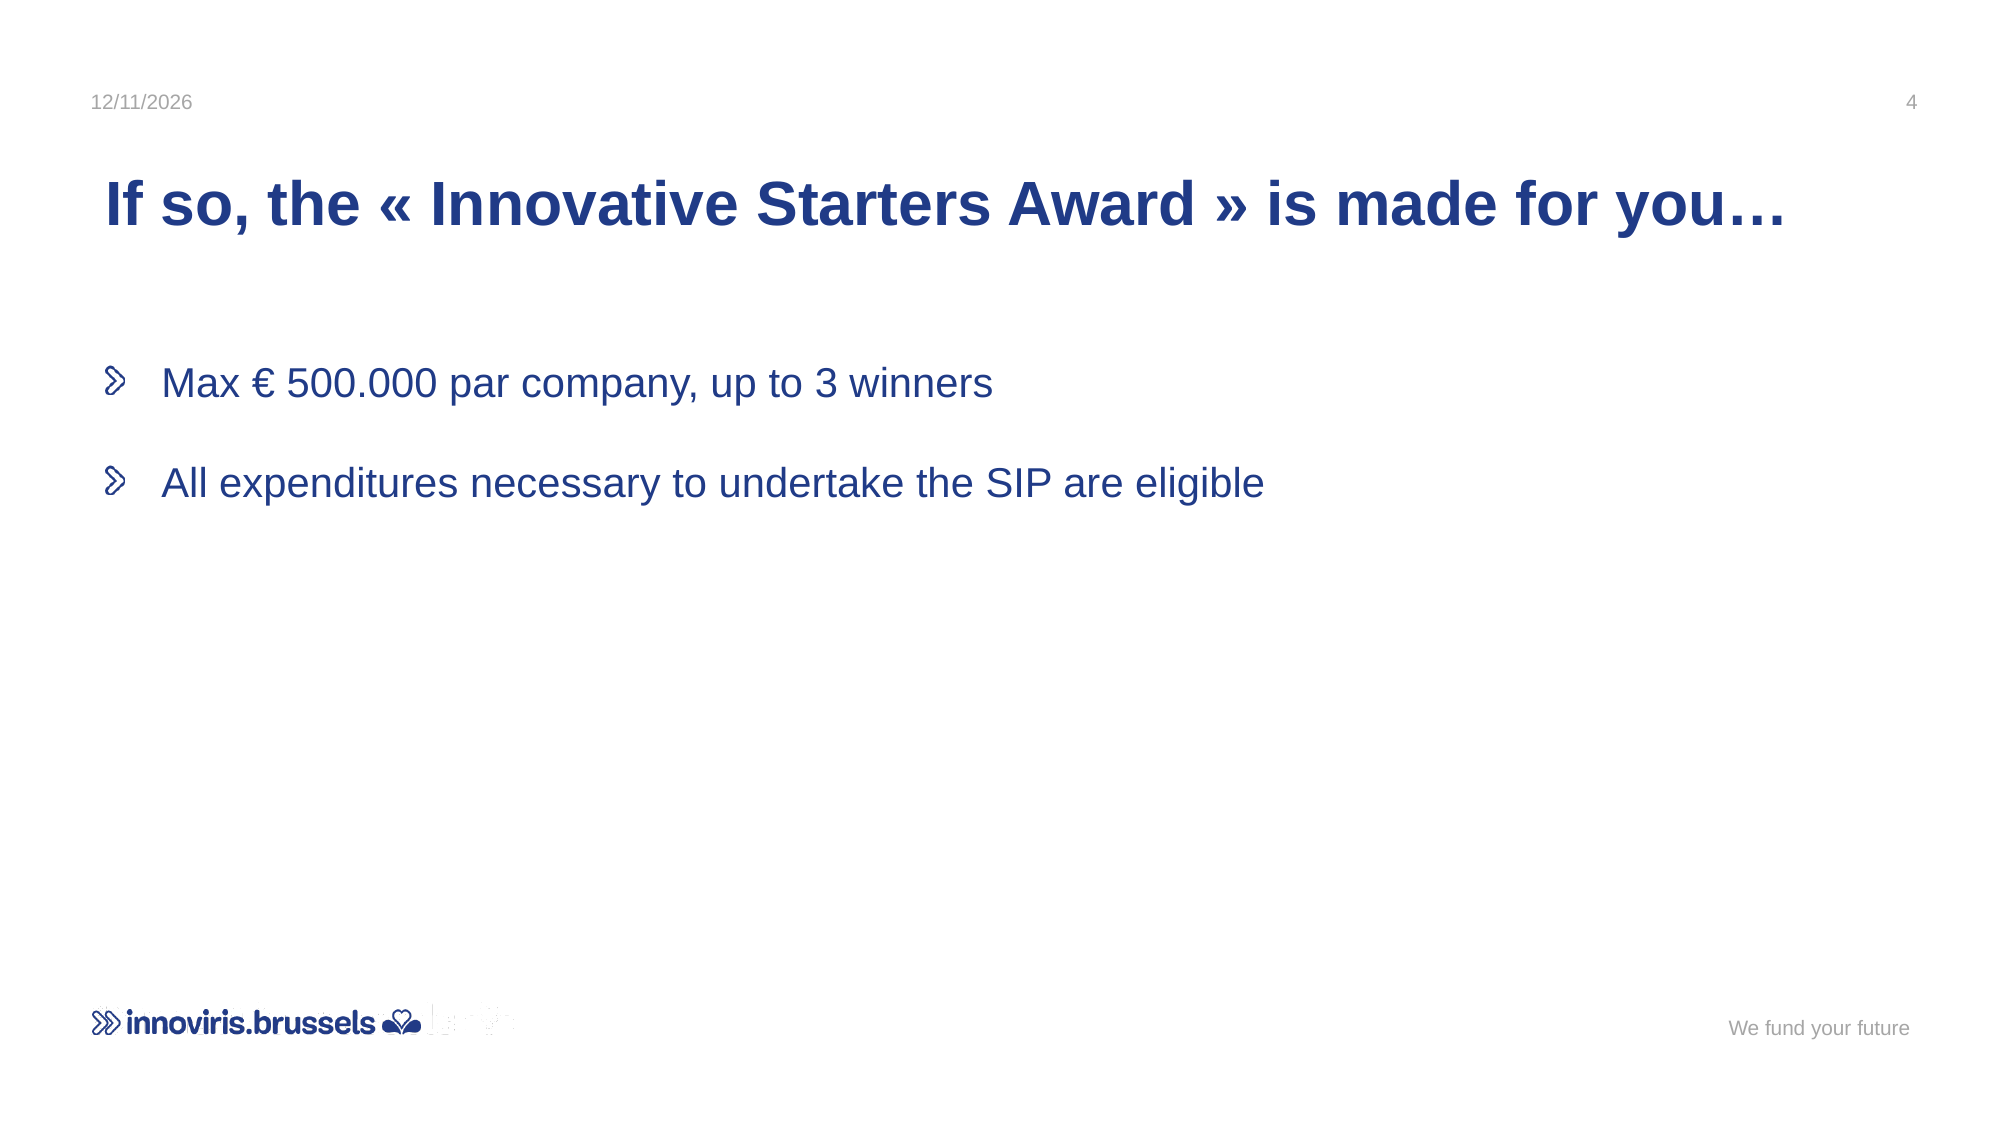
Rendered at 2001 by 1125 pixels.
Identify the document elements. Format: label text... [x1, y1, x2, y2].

footer We fund your future [1250, 996, 1926, 1057]
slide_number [75, 70, 526, 131]
picture [90, 1002, 514, 1035]
list If so, the « Innovative Starters Award » is made for you… [90, 155, 1910, 441]
slide_number 4 [1482, 70, 1933, 131]
list Max € 500.000 par company, up to 3 winners All expenditures necessary to undertake the SIP are eligible [90, 441, 1910, 616]
picture [105, 465, 125, 495]
